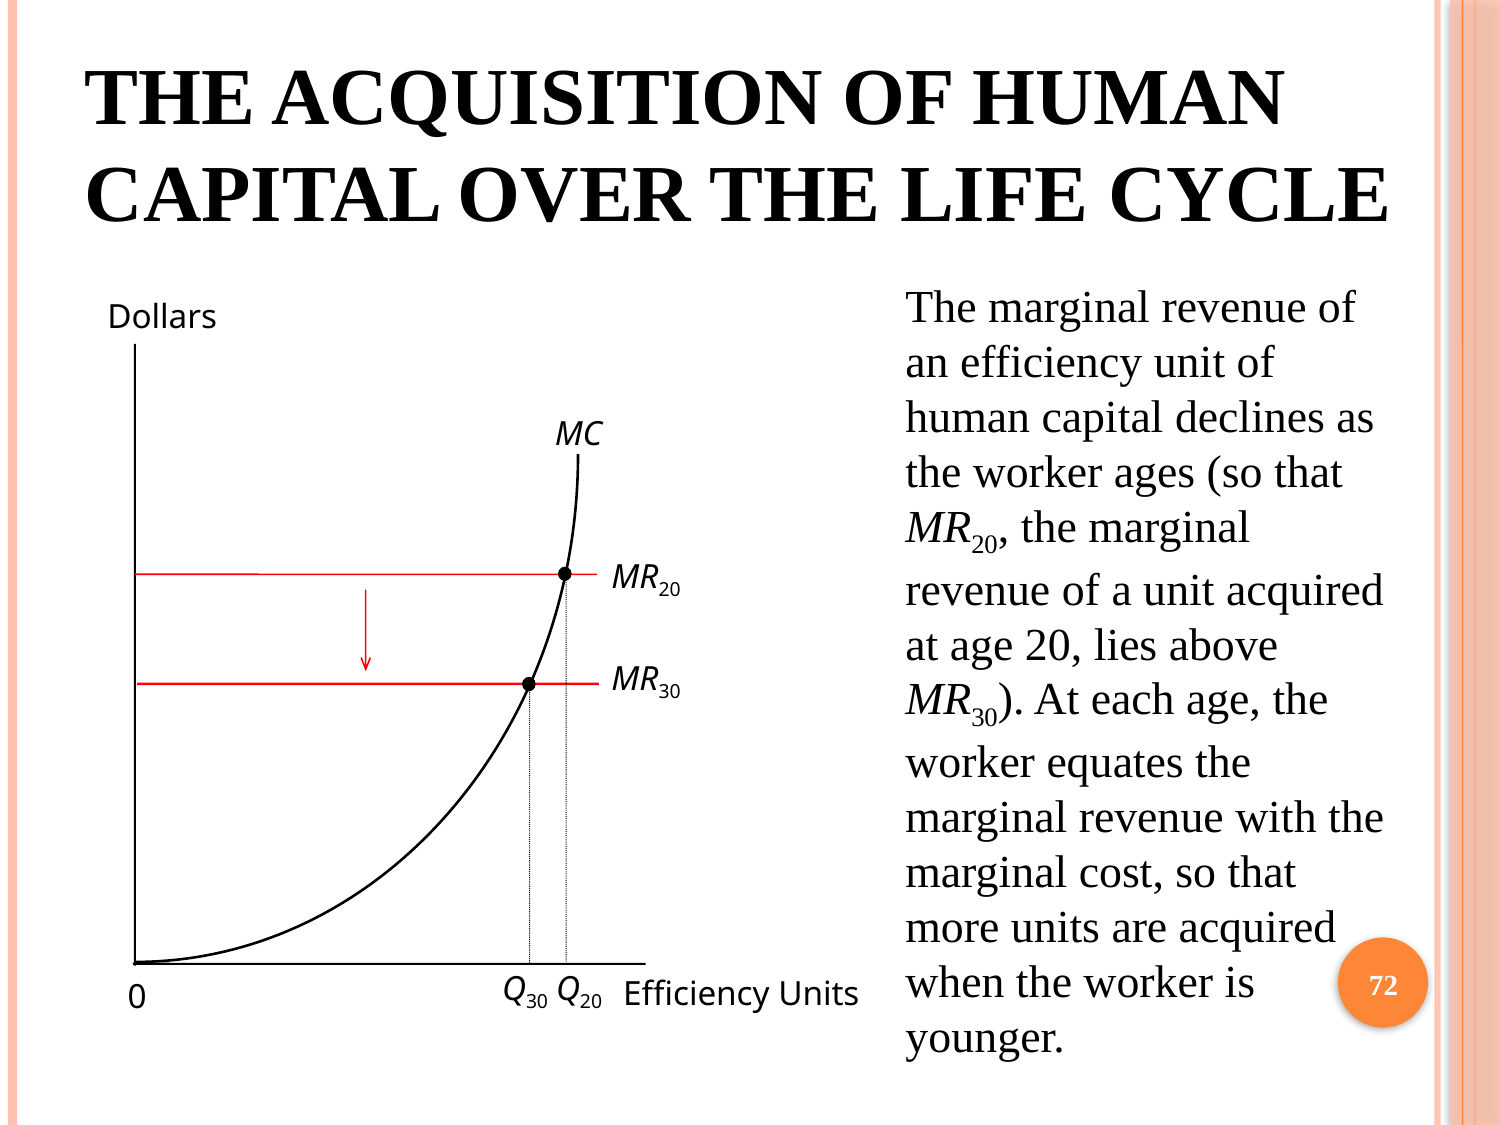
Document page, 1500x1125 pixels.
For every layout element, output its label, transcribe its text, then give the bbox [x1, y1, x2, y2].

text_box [104, 292, 896, 1044]
text_box The marginal revenue of an efficiency unit of human capital declines as the worker ages (so that MR20, the marginal revenue of a unit acquired at age 20, lies above MR30). At each age, the worker equates the marginal revenue with the marginal cost, so that more units are acquired when the worker is younger. [890, 269, 1416, 1070]
slide_number 72 [1333, 940, 1434, 1026]
title The Acquisition of Human Capital Over the Life Cycle [70, 35, 1421, 247]
